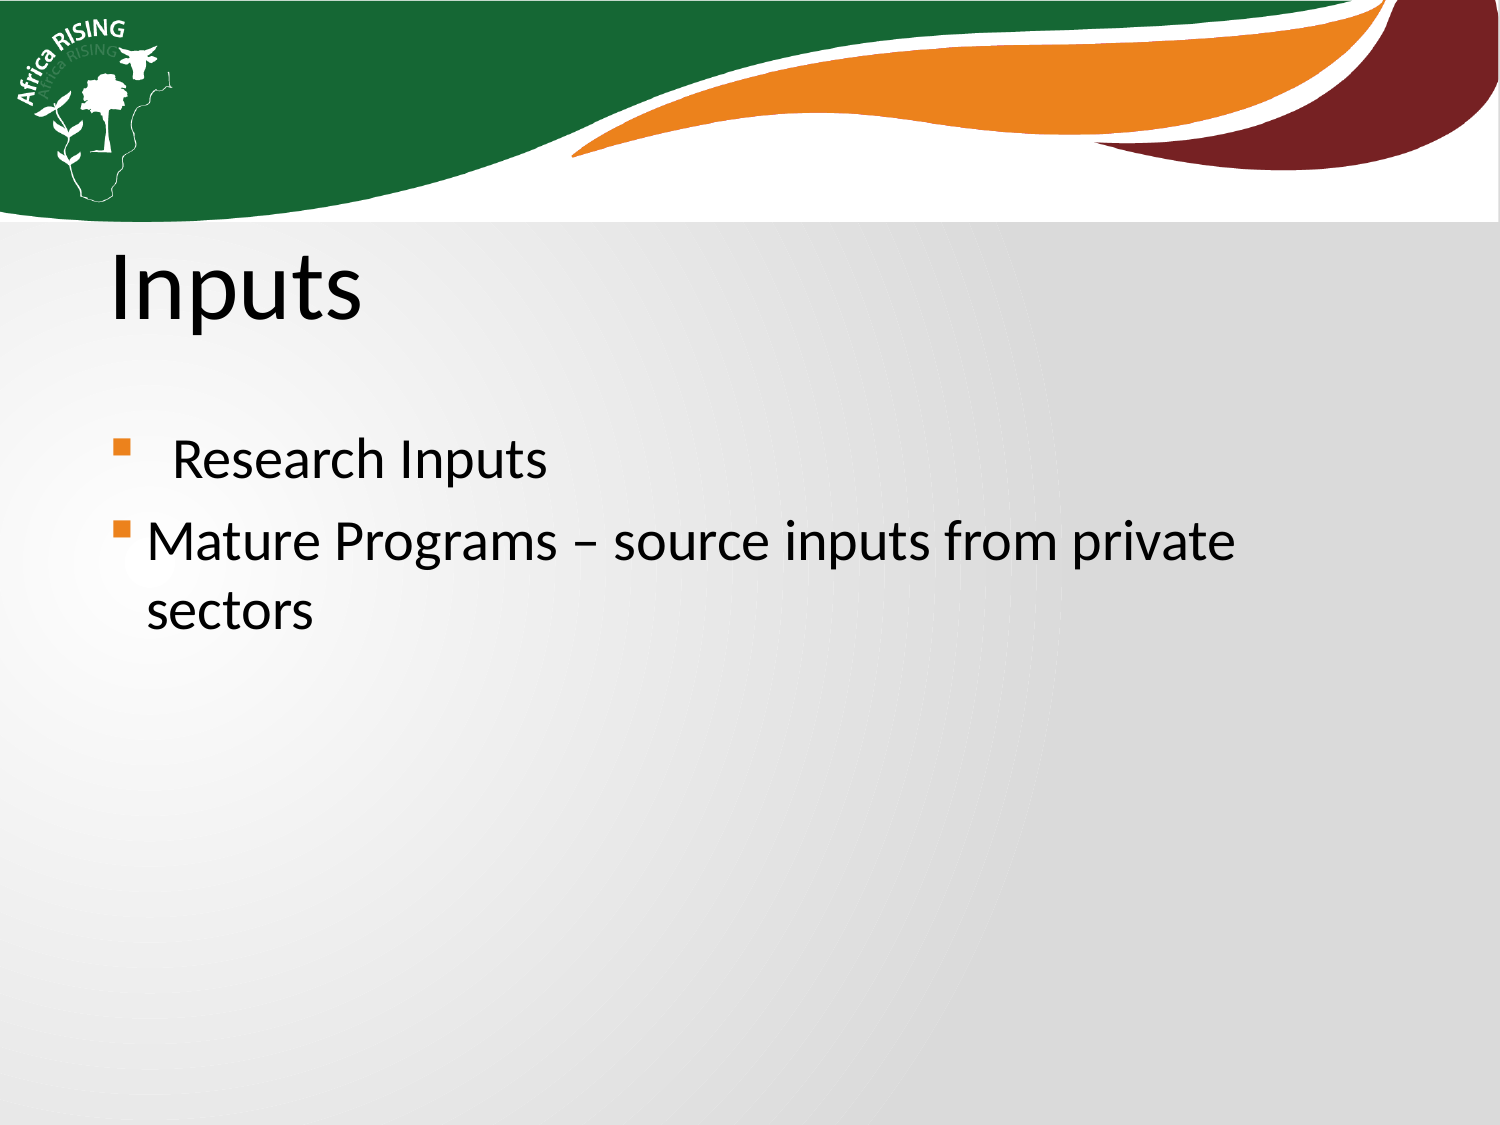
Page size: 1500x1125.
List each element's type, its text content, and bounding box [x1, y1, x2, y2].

list Research Inputs Mature Programs – source inputs from private sectors [75, 412, 1350, 1075]
list Inputs [75, 212, 1325, 400]
picture [0, 0, 1499, 222]
